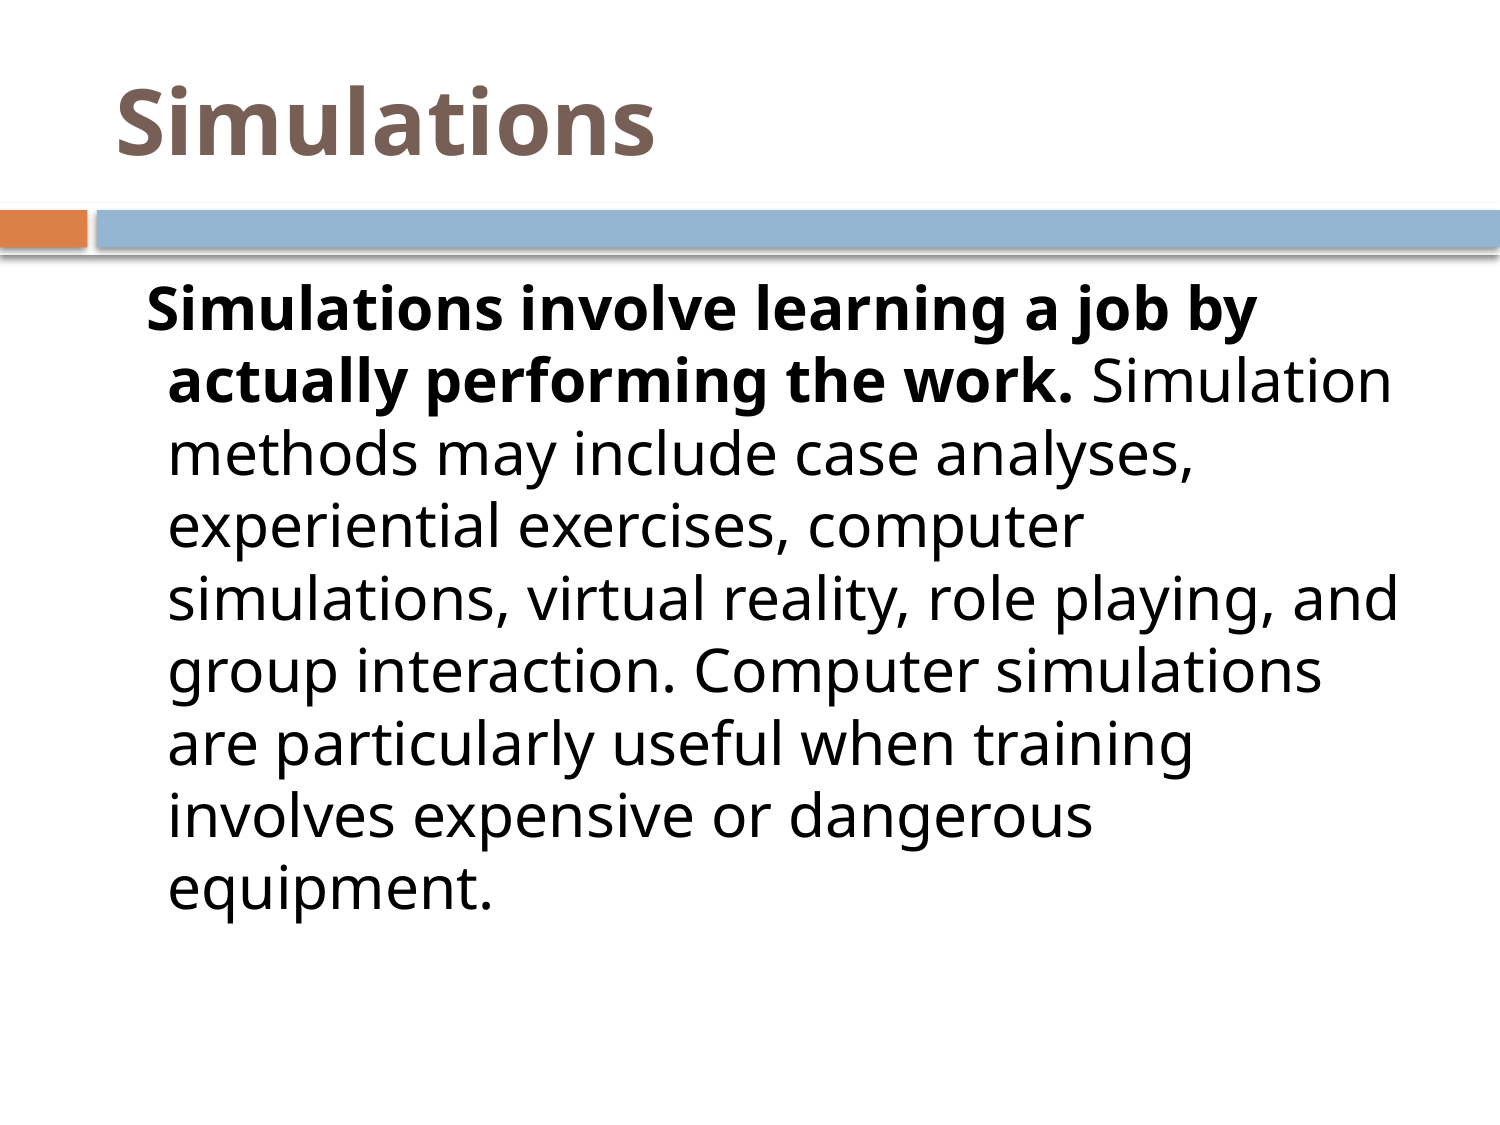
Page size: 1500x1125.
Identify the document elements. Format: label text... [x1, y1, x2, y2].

title Simulations [100, 37, 1438, 200]
list Simulations involve learning a job by actually performing the work. Simulation methods may include case analyses, experiential exercises, computer simulations, virtual reality, role playing, and group interaction. Computer simulations are particularly useful when training involves expensive or dangerous equipment. [100, 262, 1438, 1000]
